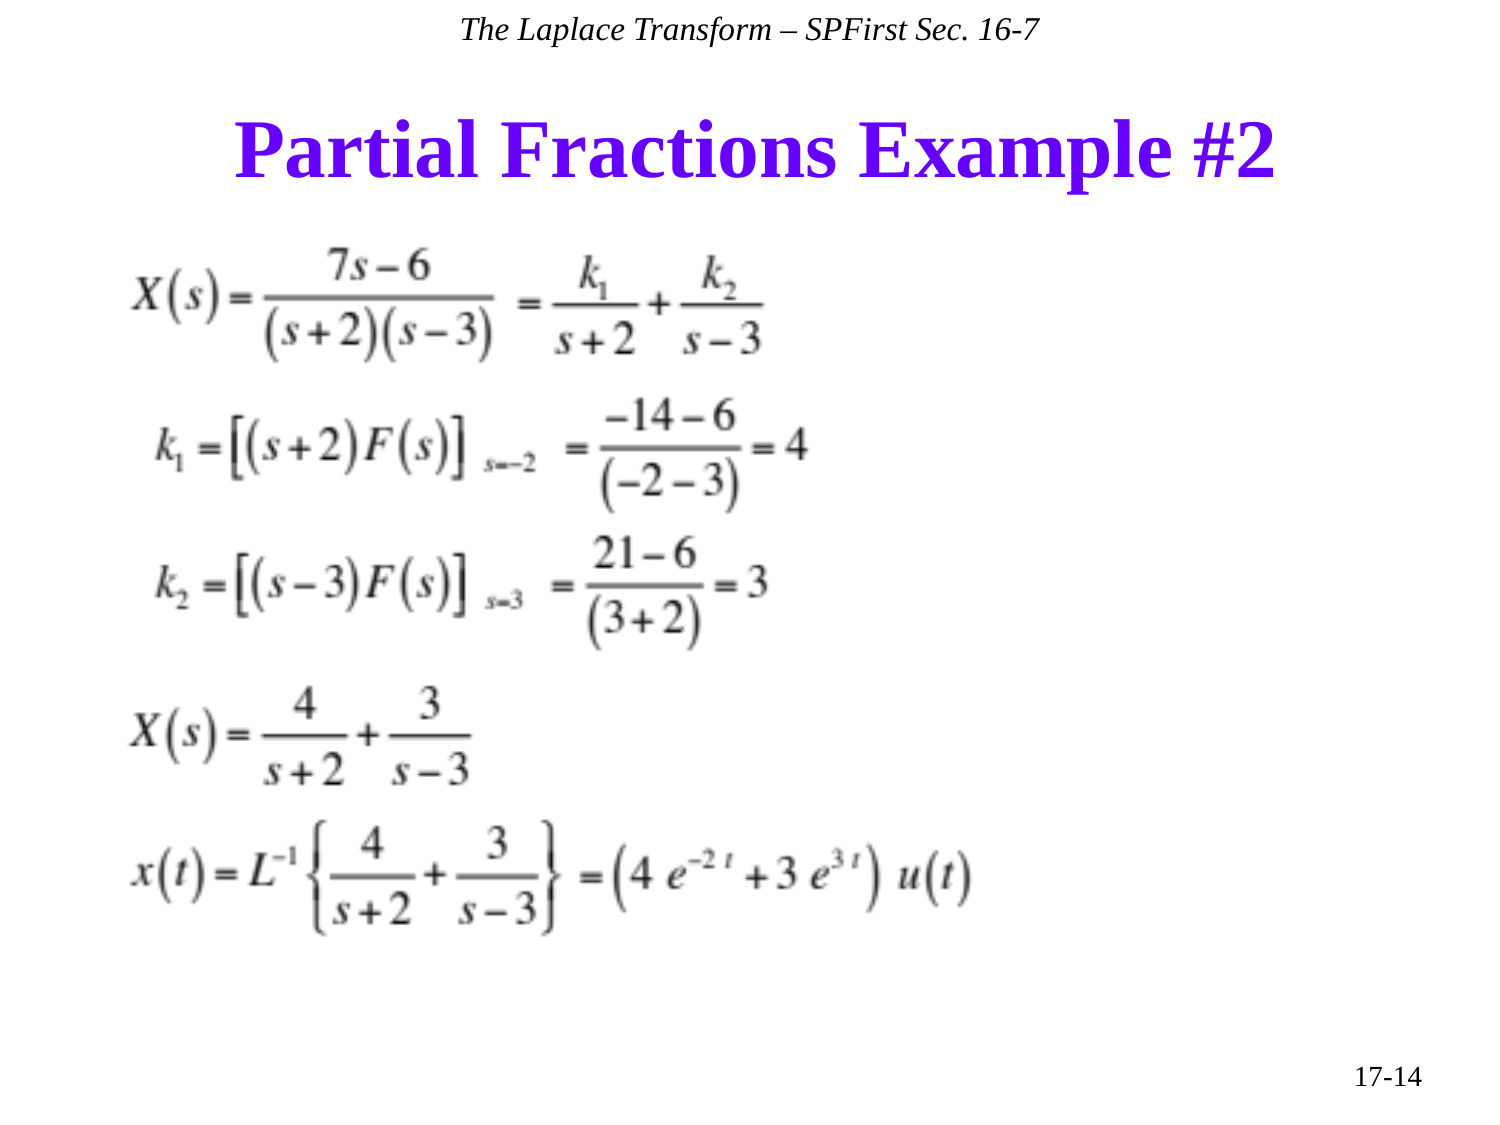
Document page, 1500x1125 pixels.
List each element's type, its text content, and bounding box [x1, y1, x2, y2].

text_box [124, 234, 498, 367]
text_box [149, 522, 771, 655]
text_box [124, 809, 565, 938]
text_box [574, 834, 974, 922]
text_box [512, 240, 769, 358]
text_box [149, 384, 812, 517]
slide_number 17-14 [1124, 1049, 1438, 1125]
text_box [122, 672, 477, 790]
title Partial Fractions Example #2 [75, 55, 1438, 238]
text_box The Laplace Transform – SPFirst Sec. 16-7 [0, 0, 1500, 55]
